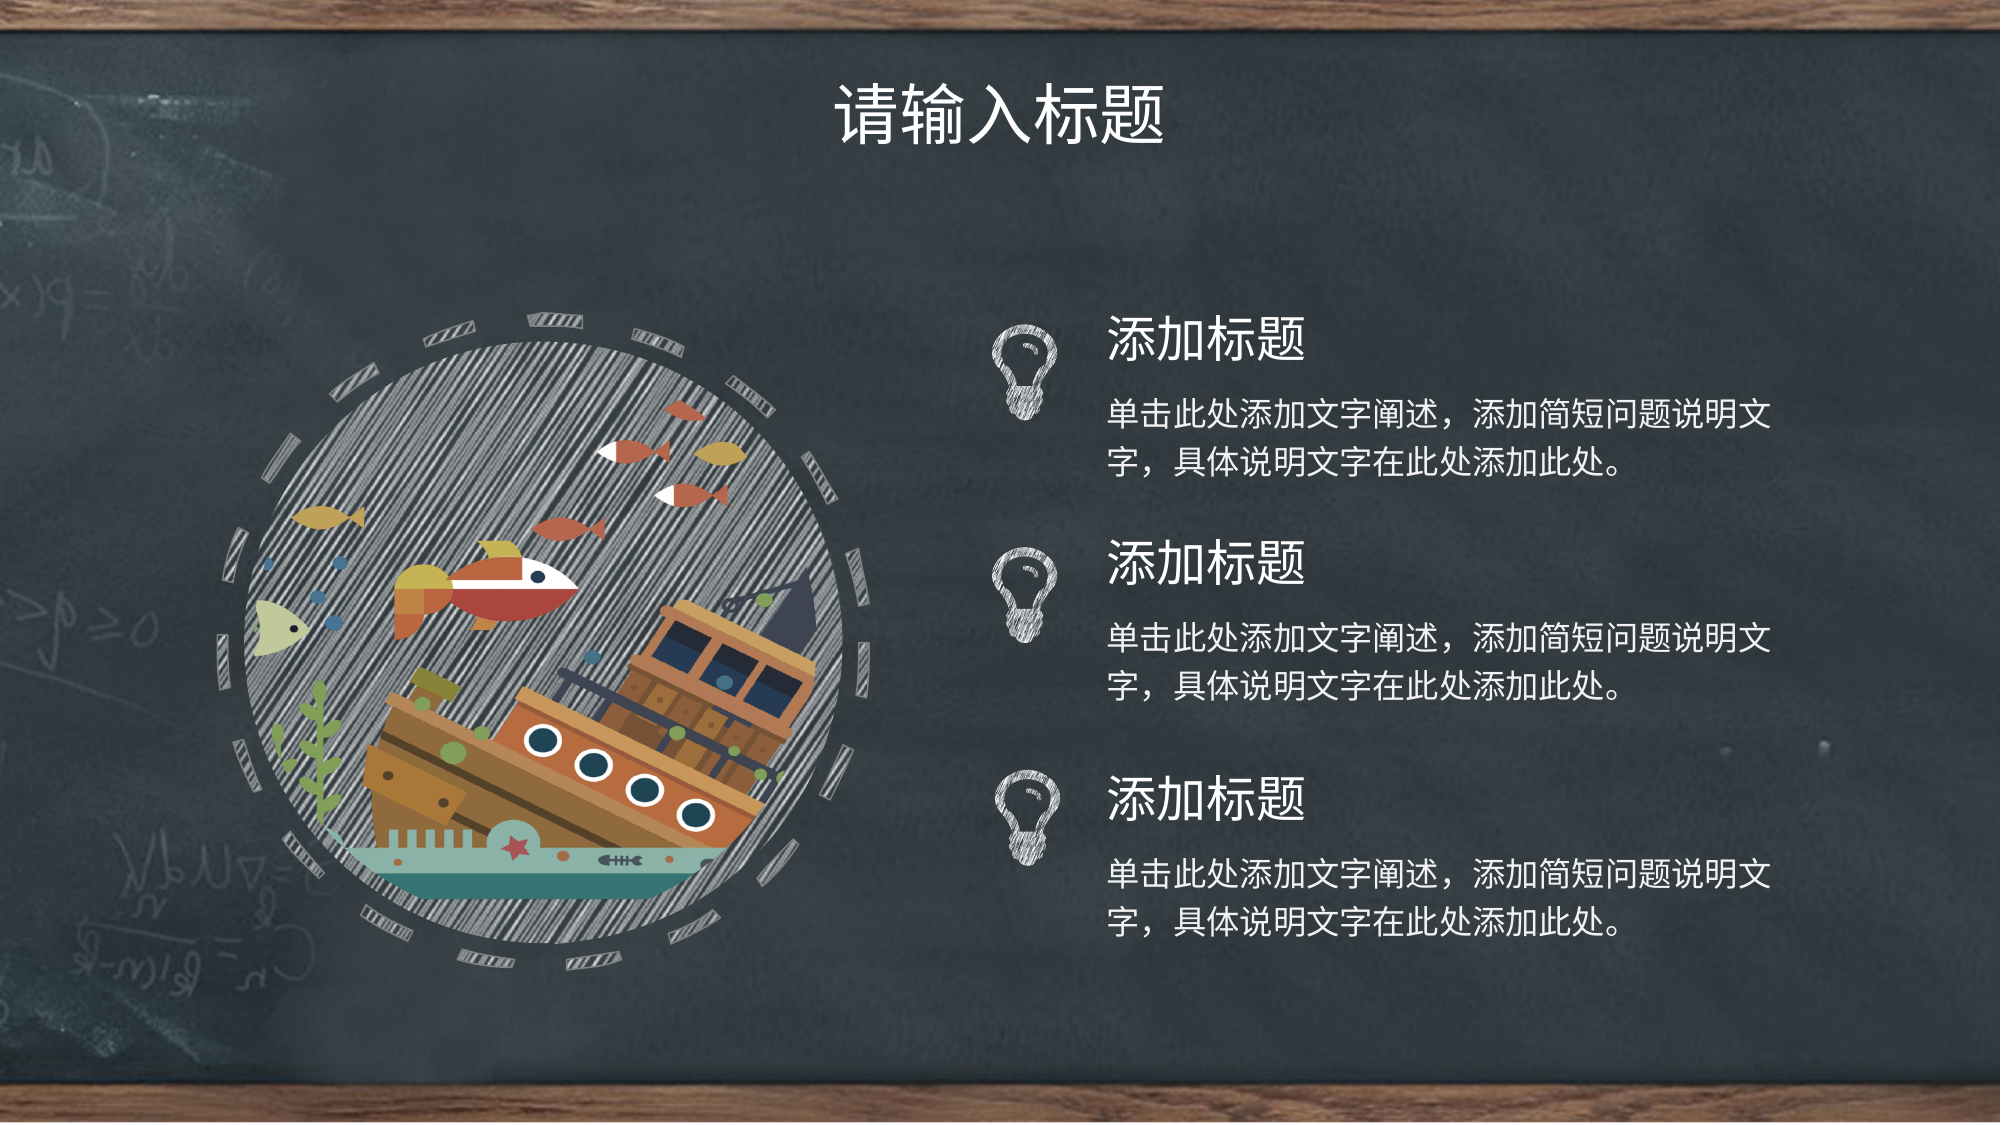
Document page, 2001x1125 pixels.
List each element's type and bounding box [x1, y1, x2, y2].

picture [0, 0, 2000, 1125]
text_box [201, 300, 886, 987]
